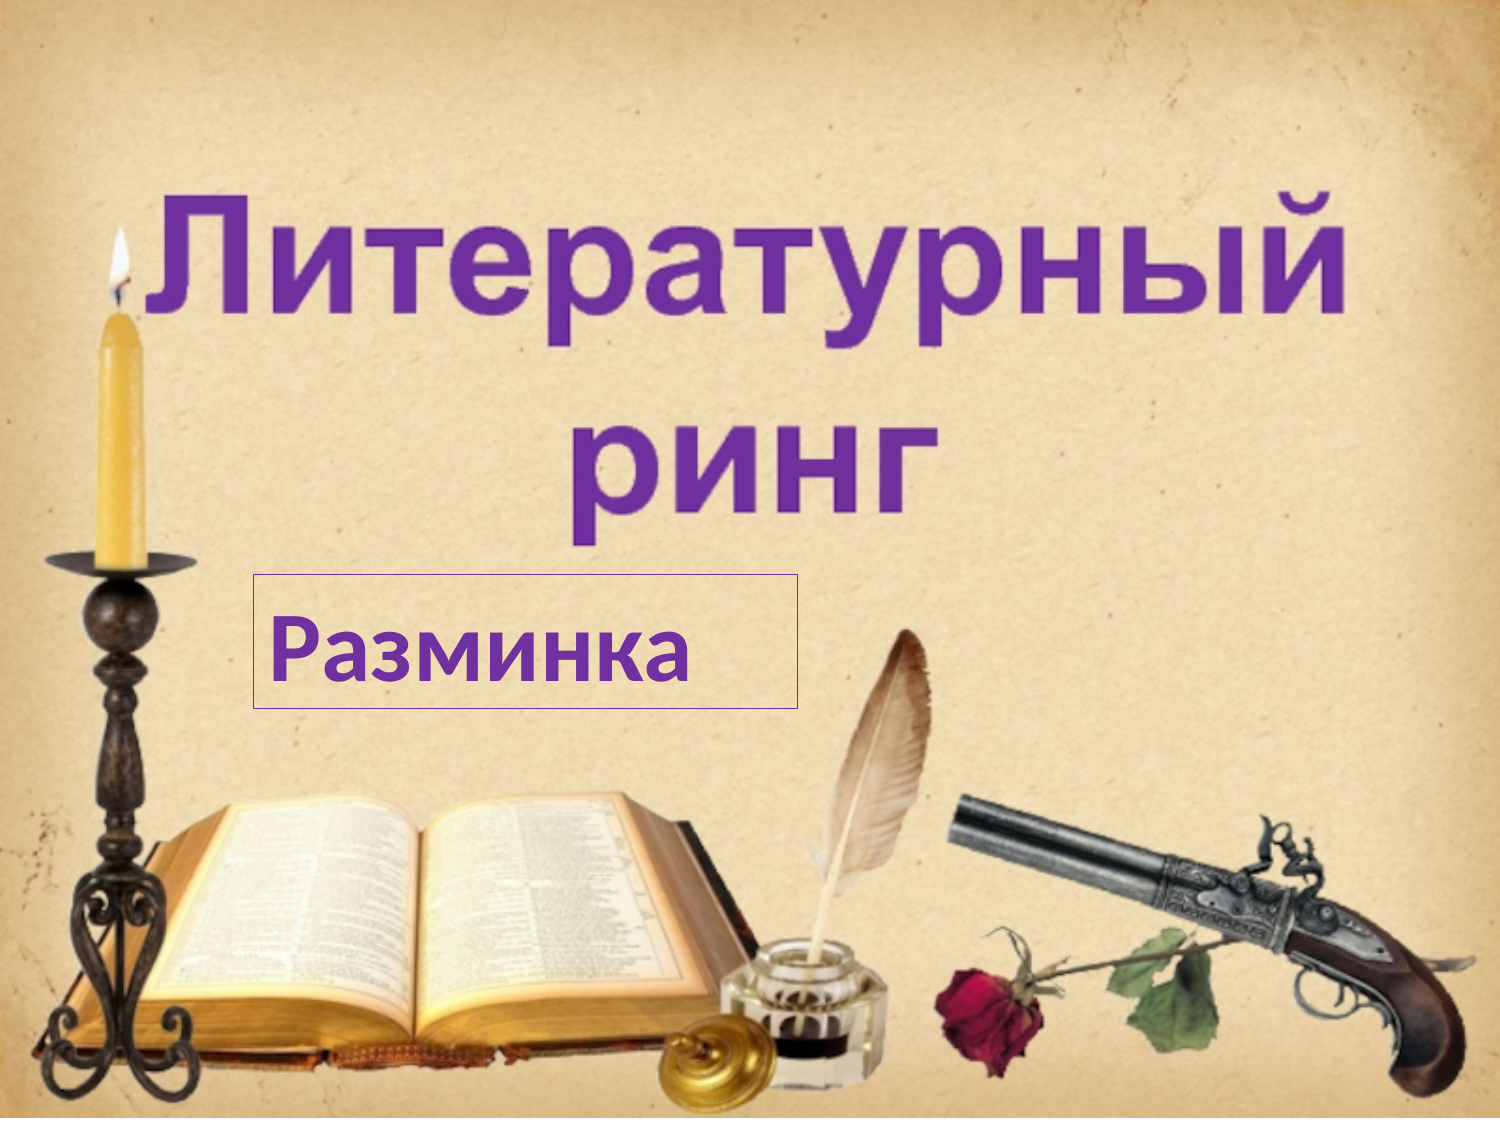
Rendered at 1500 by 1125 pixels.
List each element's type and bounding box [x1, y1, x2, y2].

list [0, 0, 1500, 1118]
